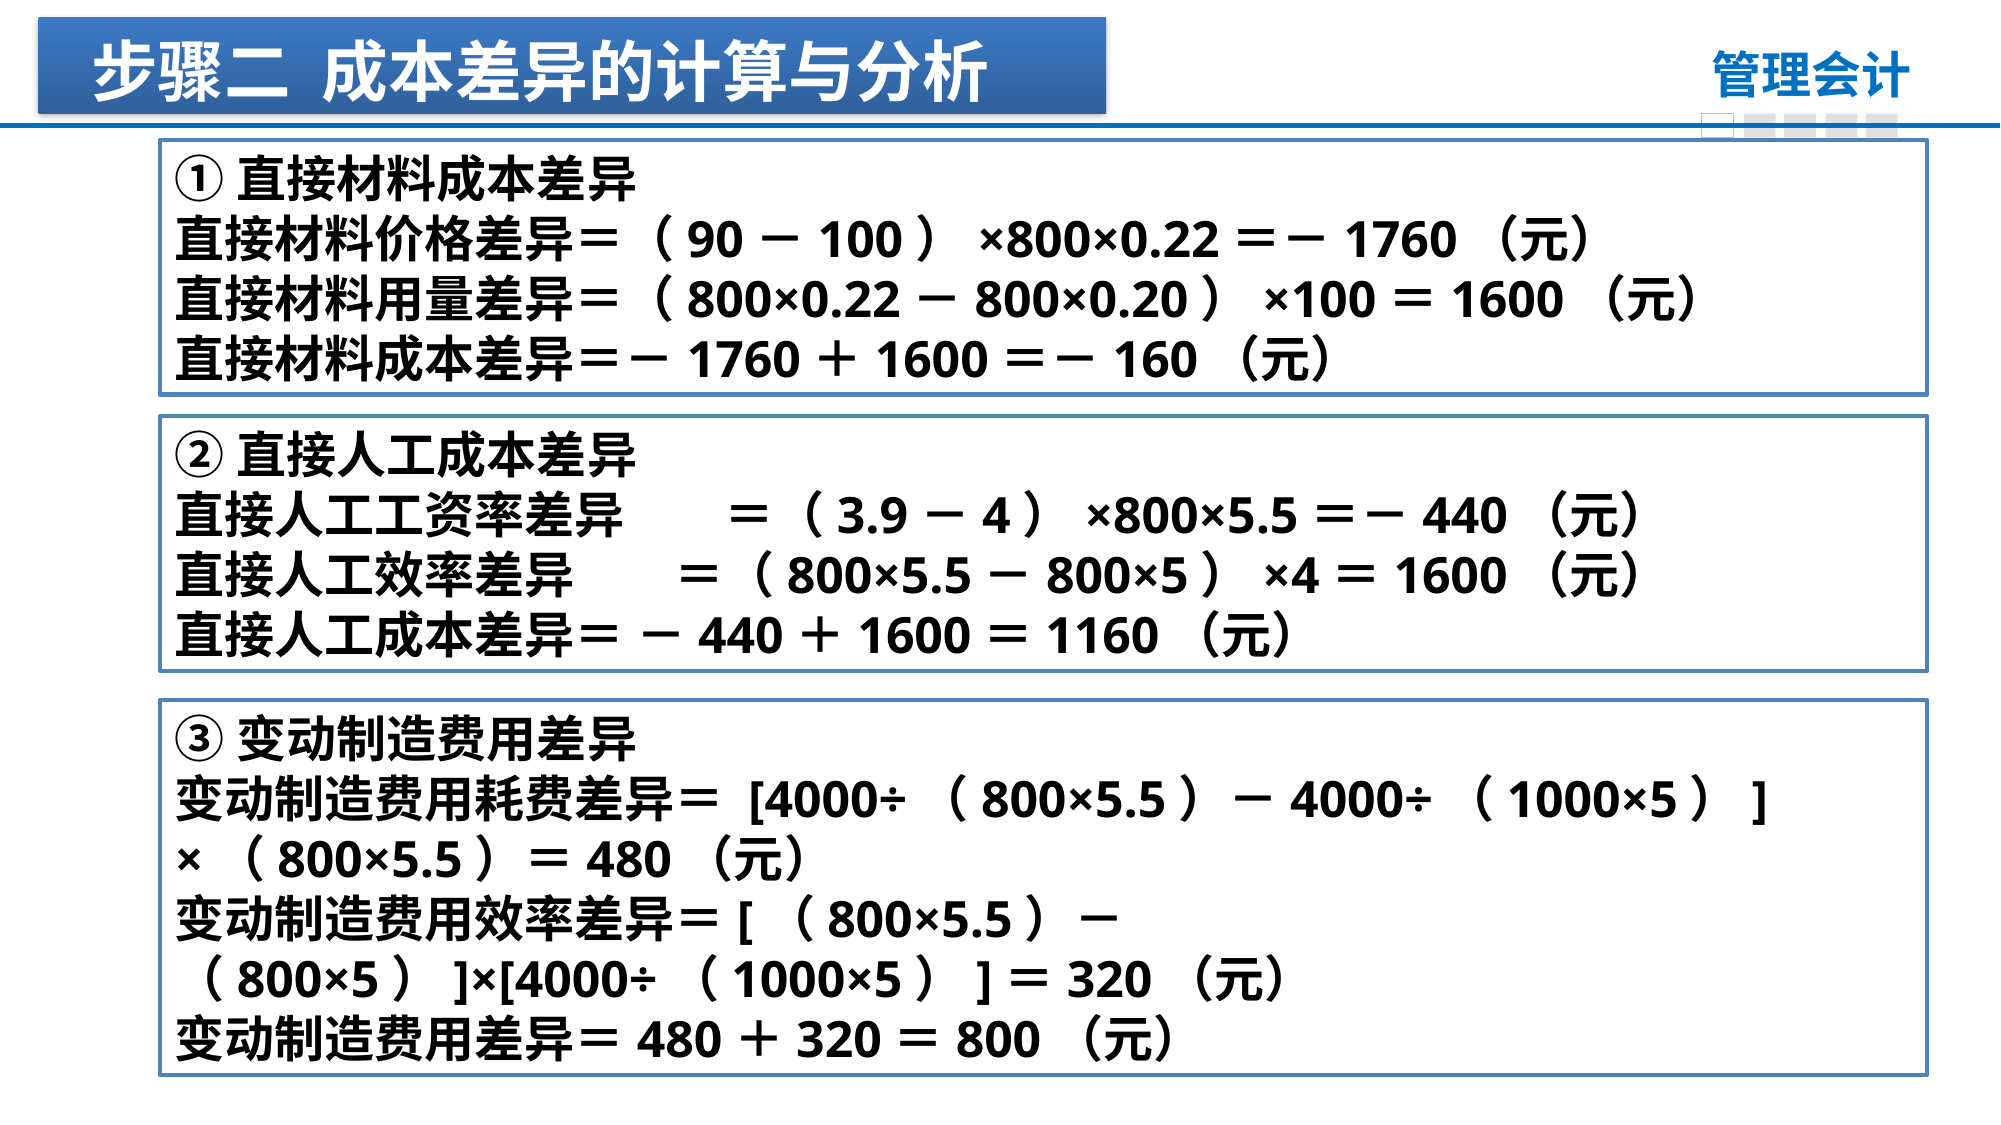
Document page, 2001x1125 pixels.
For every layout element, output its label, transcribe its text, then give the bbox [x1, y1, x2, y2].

text_box ③变动制造费用差异 变动制造费用耗费差异＝ [4000÷（800×5.5）－4000÷（1000×5）] ×（800×5.5）＝480（元） 变动制造费用效率差异＝[（800×5.5）－（800×5）]×[4000÷（1000×5）]＝320（元） 变动制造费用差异＝480＋320＝800（元） [158, 698, 1929, 1077]
text_box ②直接人工成本差异 直接人工工资率差异 ＝（3.9－4）×800×5.5＝－440（元） 直接人工效率差异 ＝（800×5.5－800×5）×4＝1600（元） 直接人工成本差异＝ －440＋1600＝1160（元） [158, 414, 1929, 673]
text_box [38, 17, 1107, 119]
text_box ①直接材料成本差异 直接材料价格差异＝（90－100）×800×0.22＝－1760（元） 直接材料用量差异＝（800×0.22－800×0.20）×100＝1600（元） 直接材料成本差异＝－1760＋1600＝－160（元） [158, 138, 1929, 397]
